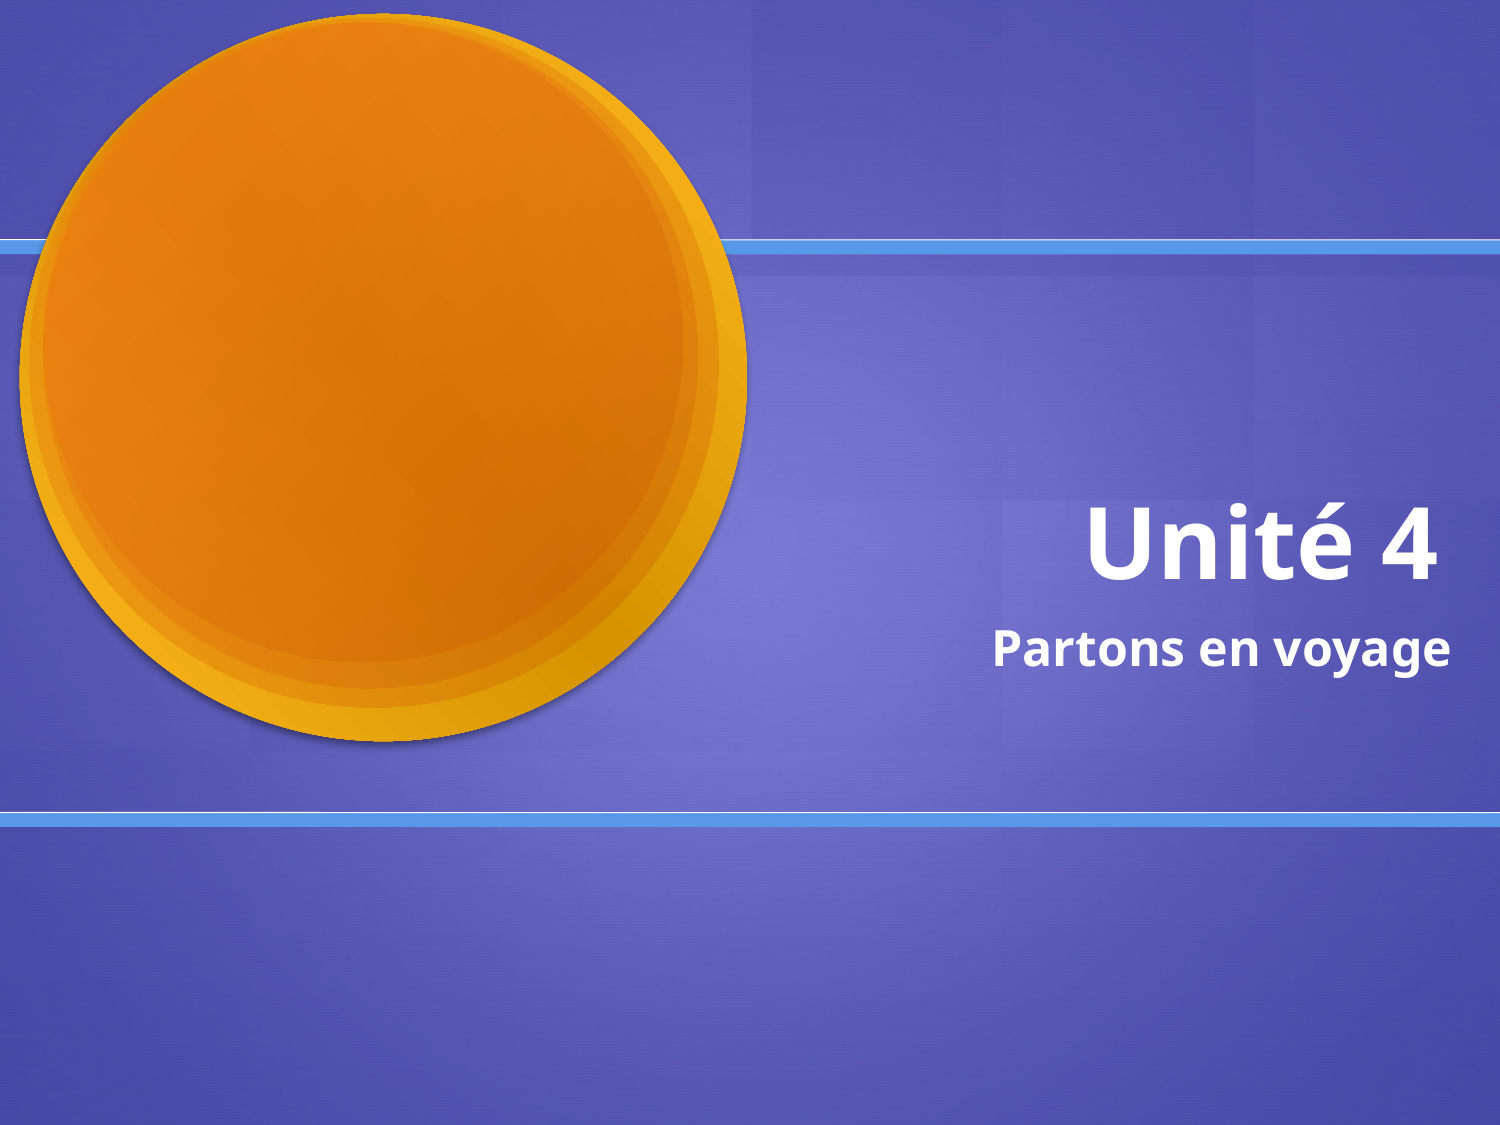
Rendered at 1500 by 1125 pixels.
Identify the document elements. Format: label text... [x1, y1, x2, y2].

title Unité 4 [675, 258, 1481, 608]
subtitle Partons en voyage [675, 608, 1481, 755]
